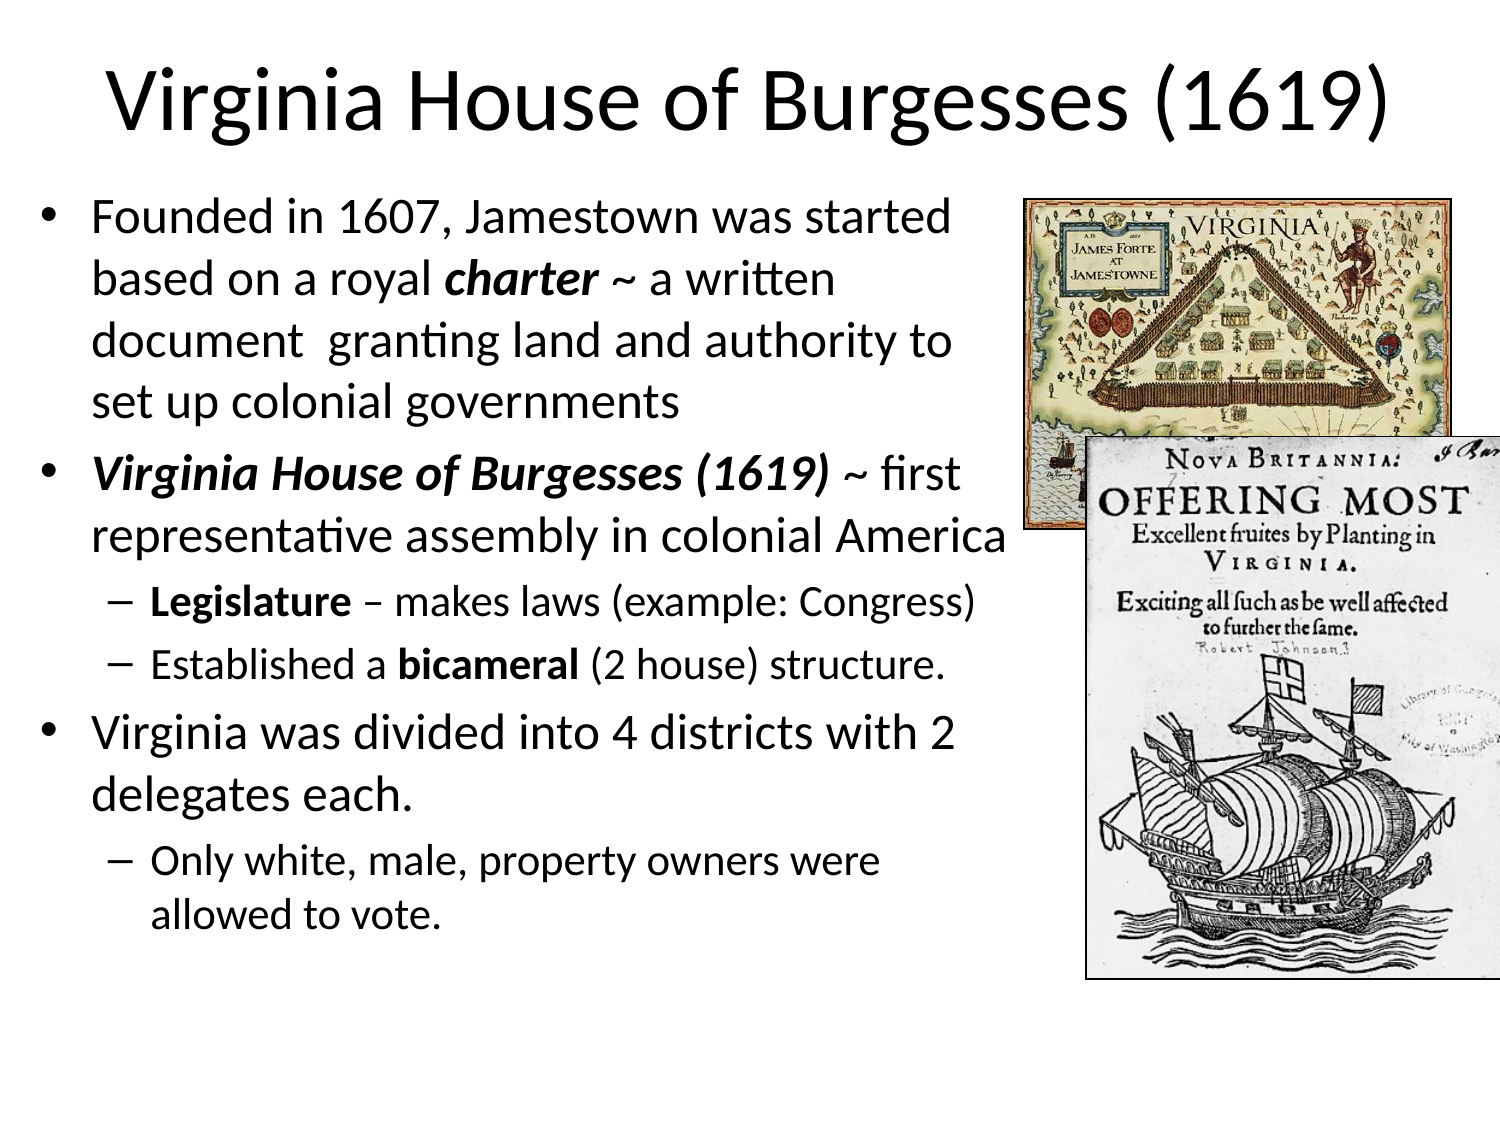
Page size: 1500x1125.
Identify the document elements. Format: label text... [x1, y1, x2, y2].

picture [1024, 199, 1500, 979]
list Founded in 1607, Jamestown was started based on a royal charter ~ a written document granting land and authority to set up colonial governments Virginia House of Burgesses (1619) ~ first representative assembly in colonial America Legislature – makes laws (example: Congress) Established a bicameral (2 house) structure. Virginia was divided into 4 districts with 2 delegates each. Only white, male, property owners were allowed to vote. [24, 174, 1025, 1100]
title Virginia House of Burgesses (1619) [75, 0, 1425, 188]
